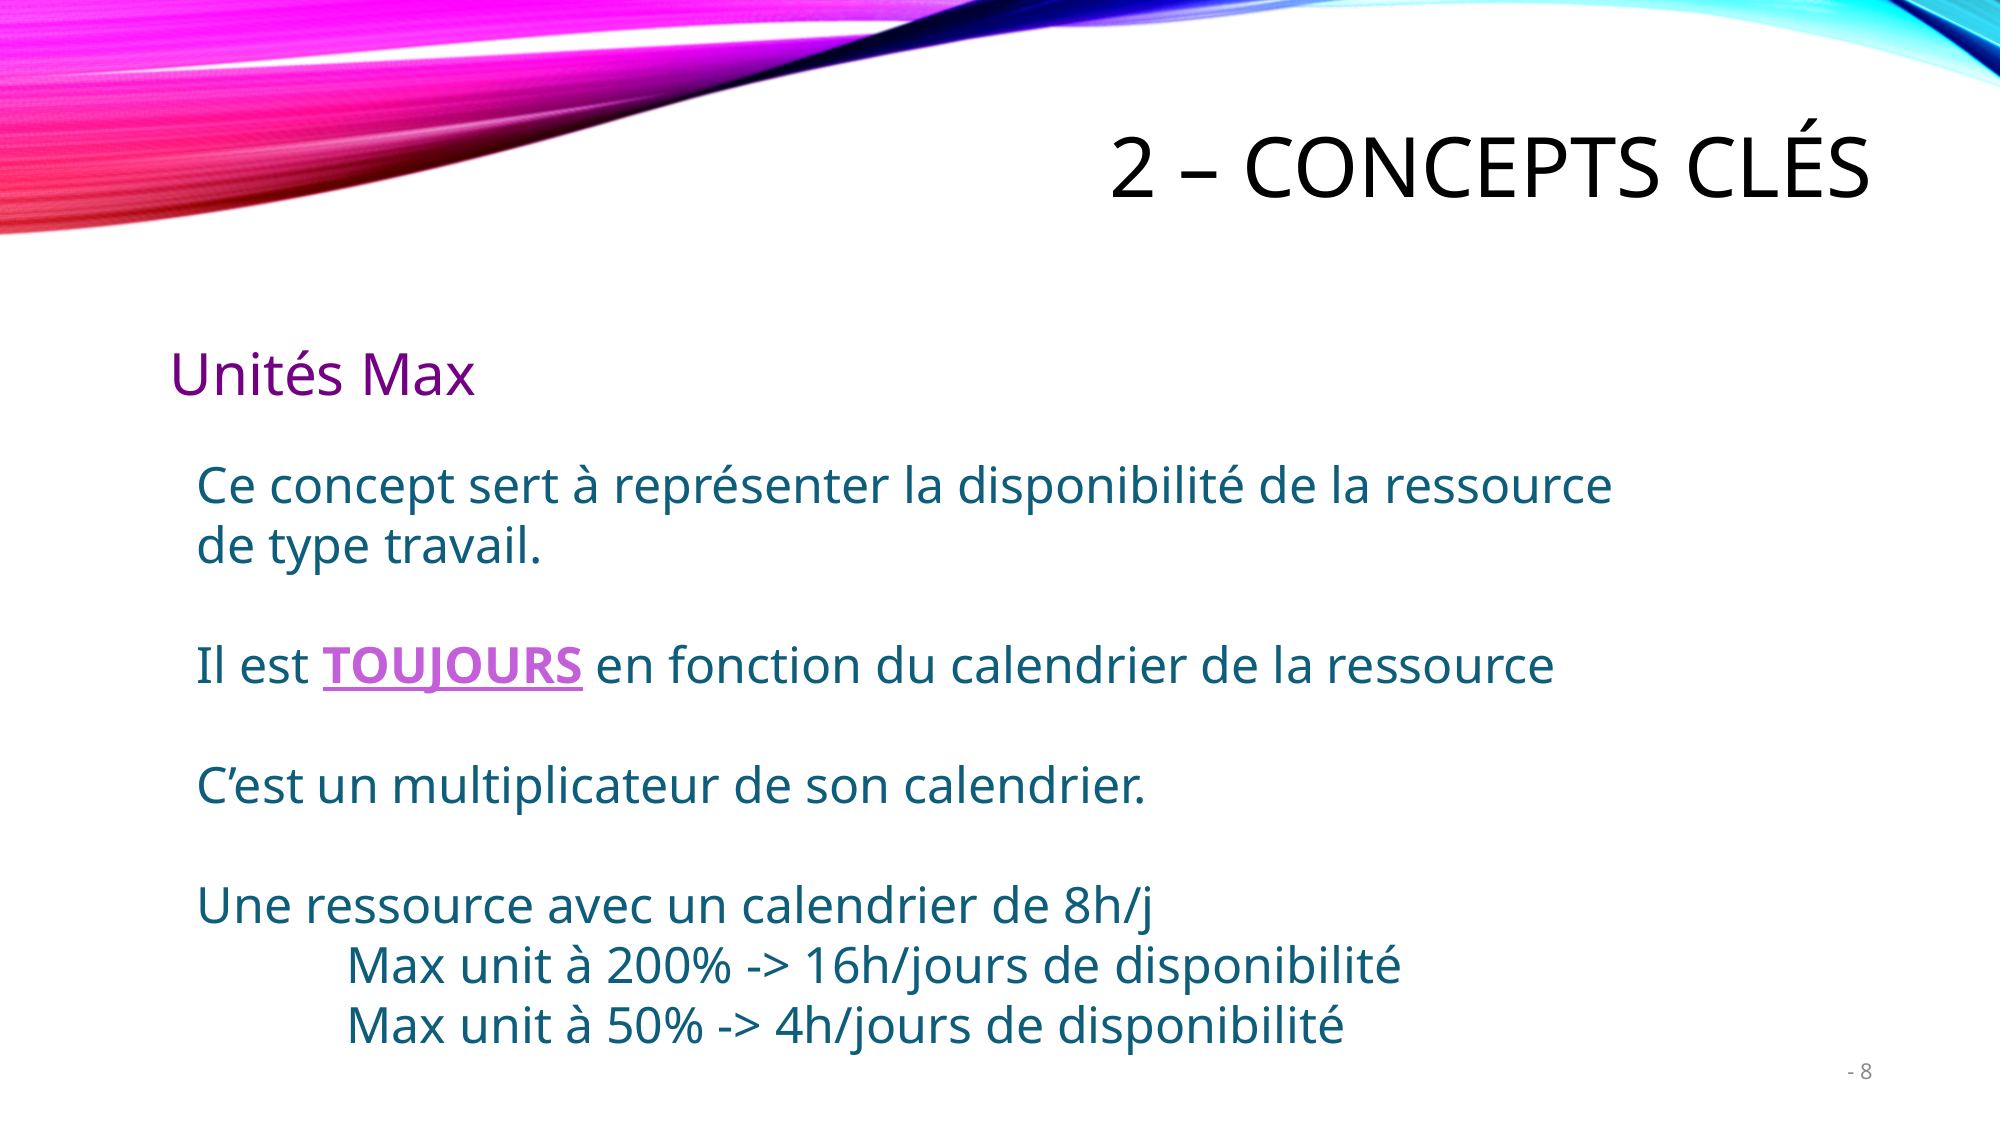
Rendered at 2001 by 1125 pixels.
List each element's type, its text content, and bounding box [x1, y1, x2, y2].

picture [1890, 0, 2000, 75]
picture [0, 0, 2000, 237]
text_box Unités Max [154, 259, 1841, 415]
slide_number 8 [1808, 1042, 1888, 1103]
title 2 – Concepts clés [638, 64, 1888, 277]
picture [1910, 0, 2000, 45]
text_box Ce concept sert à représenter la disponibilité de la ressource de type travail. Il est TOUJOURS en fonction du calendrier de la ressource C’est un multiplicateur de son calendrier. Une ressource avec un calendrier de 8h/j Max unit à 200% -> 16h/jours de disponibilité Max unit à 50% -> 4h/jours de disponibilité [181, 446, 1696, 1062]
